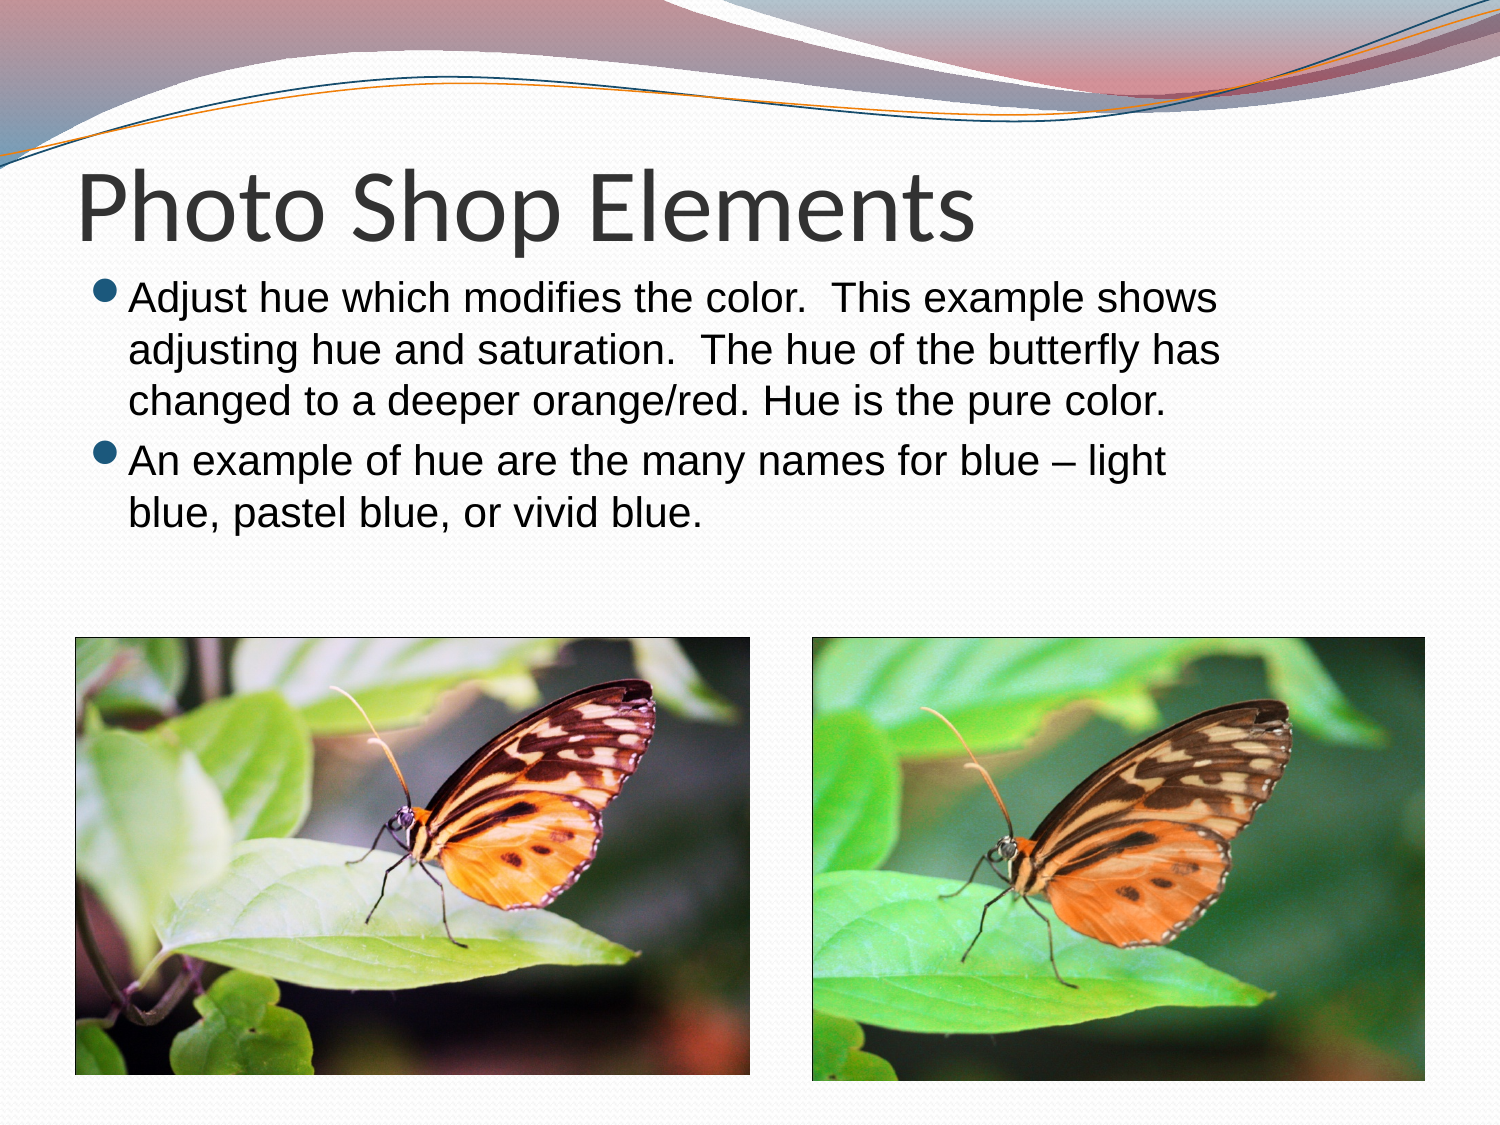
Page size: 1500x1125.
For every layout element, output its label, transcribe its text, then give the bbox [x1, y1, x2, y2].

picture [74, 637, 751, 1075]
list Adjust hue which modifies the color. This example shows adjusting hue and saturation. The hue of the butterfly has changed to a deeper orange/red. Hue is the pure color. An example of hue are the many names for blue – light blue, pastel blue, or vivid blue. [75, 262, 1263, 588]
picture [812, 637, 1426, 1082]
title Photo Shop Elements [75, 75, 1425, 263]
